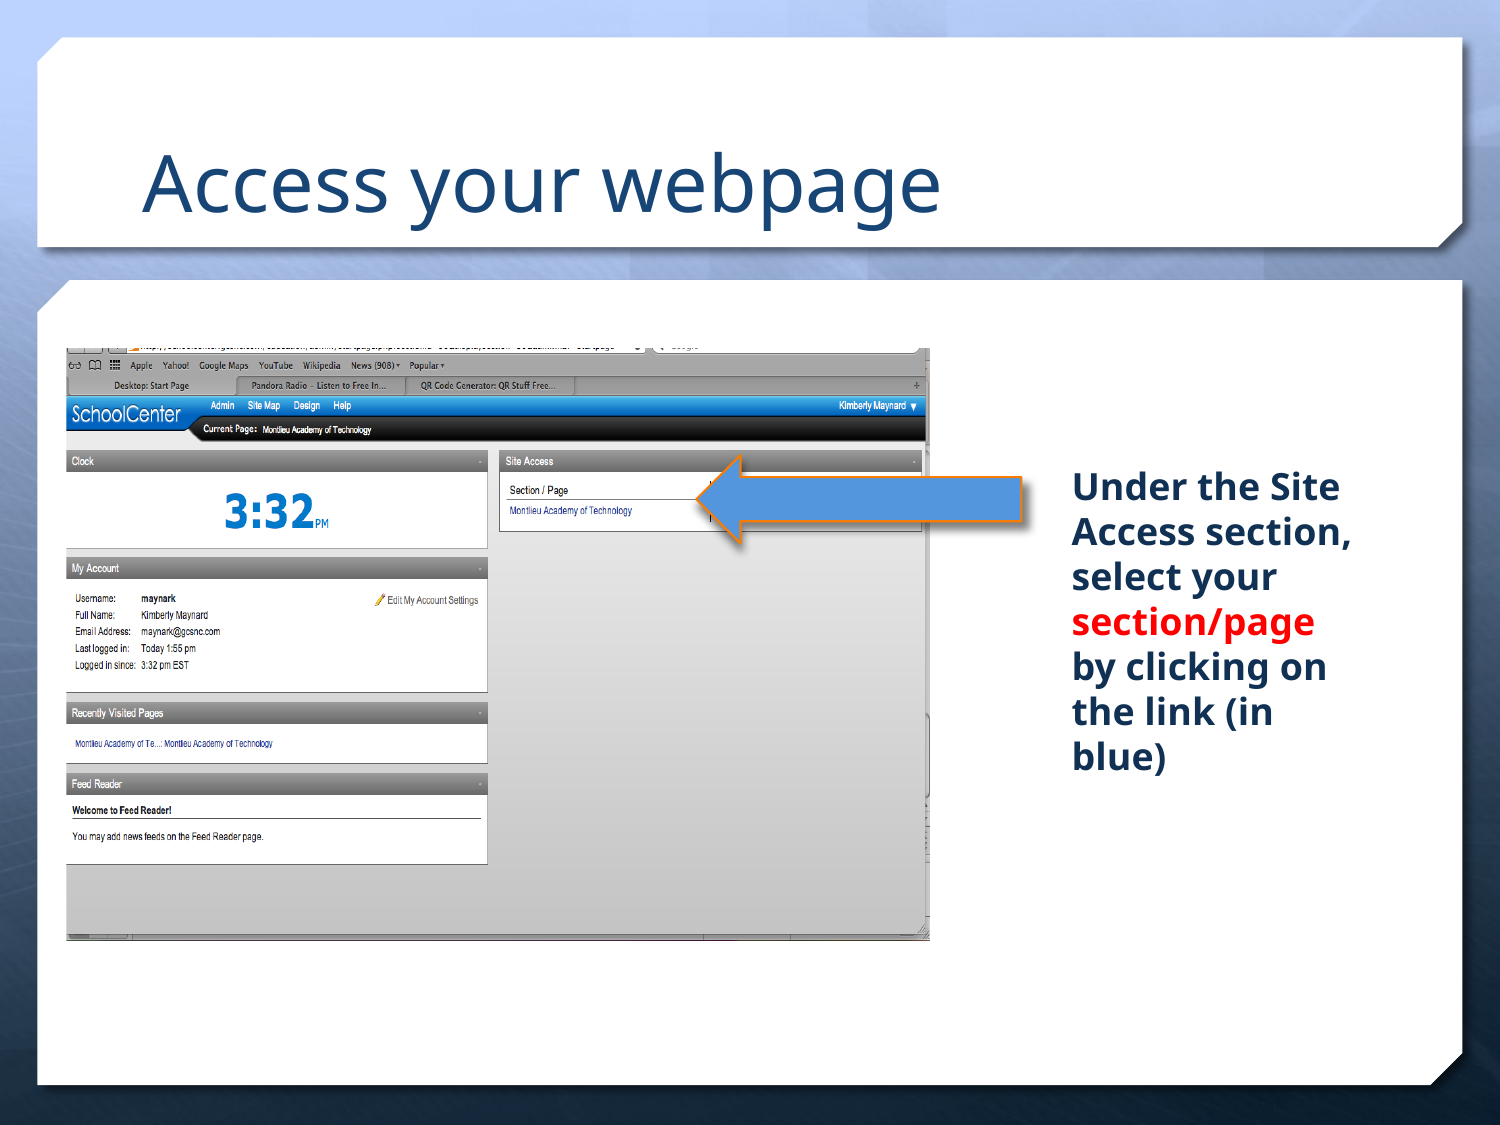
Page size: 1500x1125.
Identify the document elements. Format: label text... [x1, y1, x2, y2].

title Access your webpage [127, 48, 1372, 236]
text_box Under the Site Access section, select your section/page by clicking on the link (in blue) [1056, 455, 1372, 785]
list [65, 348, 931, 941]
text_box [962, 476, 1023, 523]
